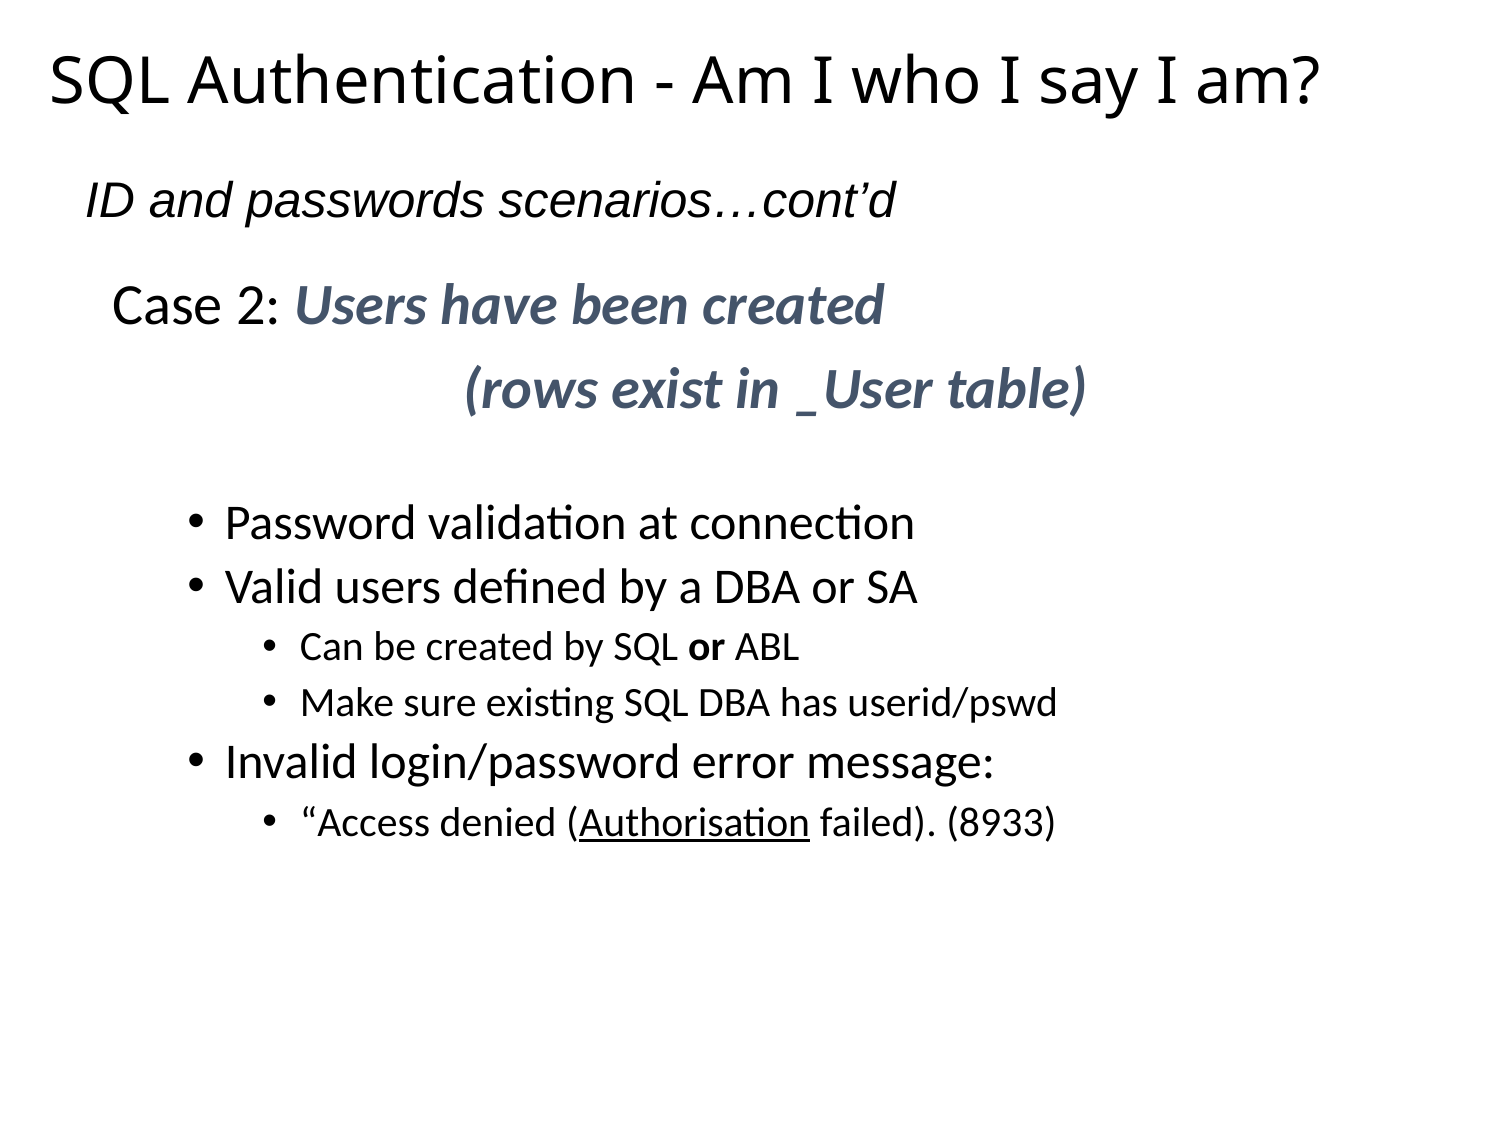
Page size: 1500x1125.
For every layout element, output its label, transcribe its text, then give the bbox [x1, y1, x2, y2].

list Case 2: Users have been created (rows exist in _User table) Password validation at connection Valid users defined by a DBA or SA Can be created by SQL or ABL Make sure existing SQL DBA has userid/pswd Invalid login/password error message: “Access denied (Authorisation failed). (8933) [97, 267, 1373, 993]
title SQL Authentication - Am I who I say I am? [34, 39, 1485, 126]
text_box ID and passwords scenarios…cont’d [70, 160, 1317, 236]
